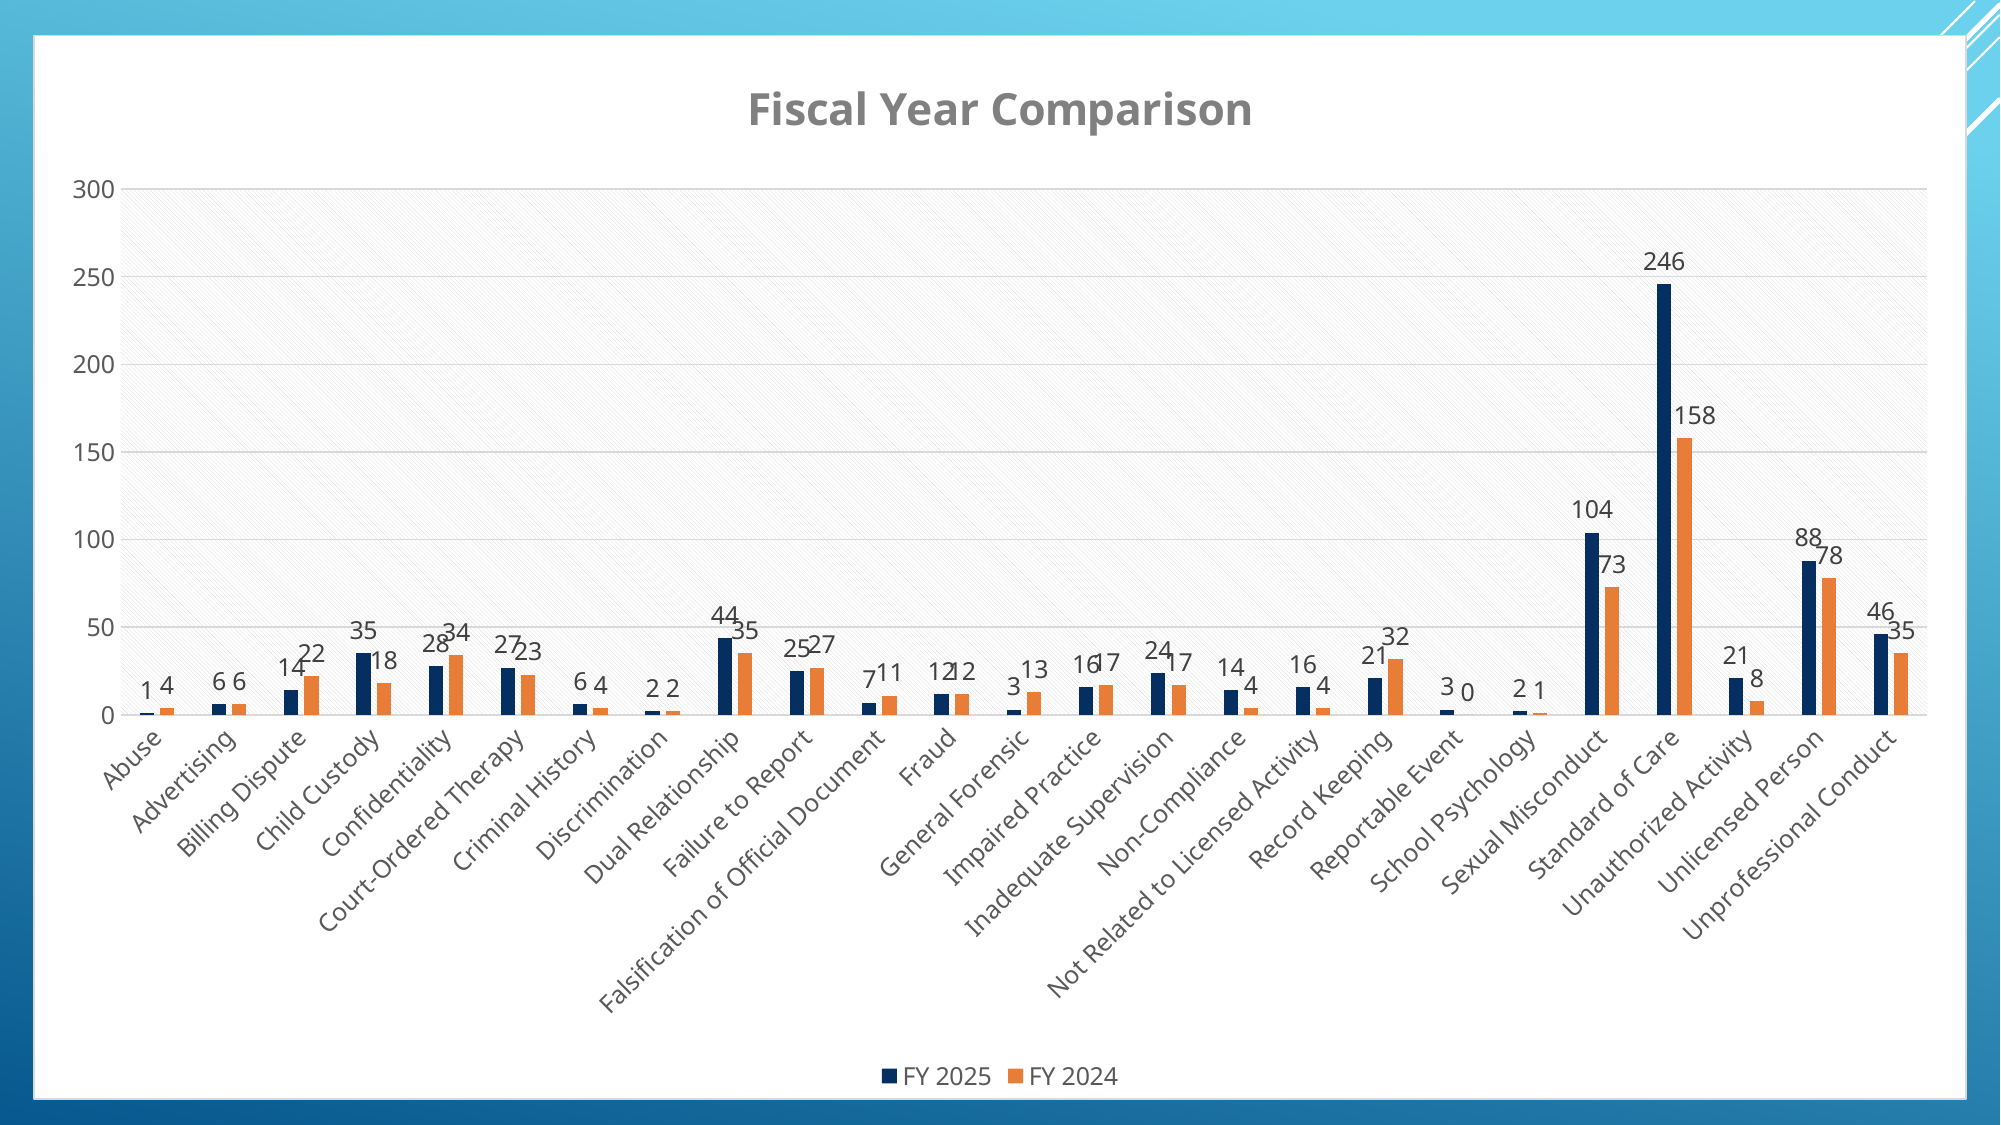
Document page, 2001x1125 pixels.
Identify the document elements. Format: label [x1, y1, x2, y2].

chart [32, 34, 1967, 1101]
